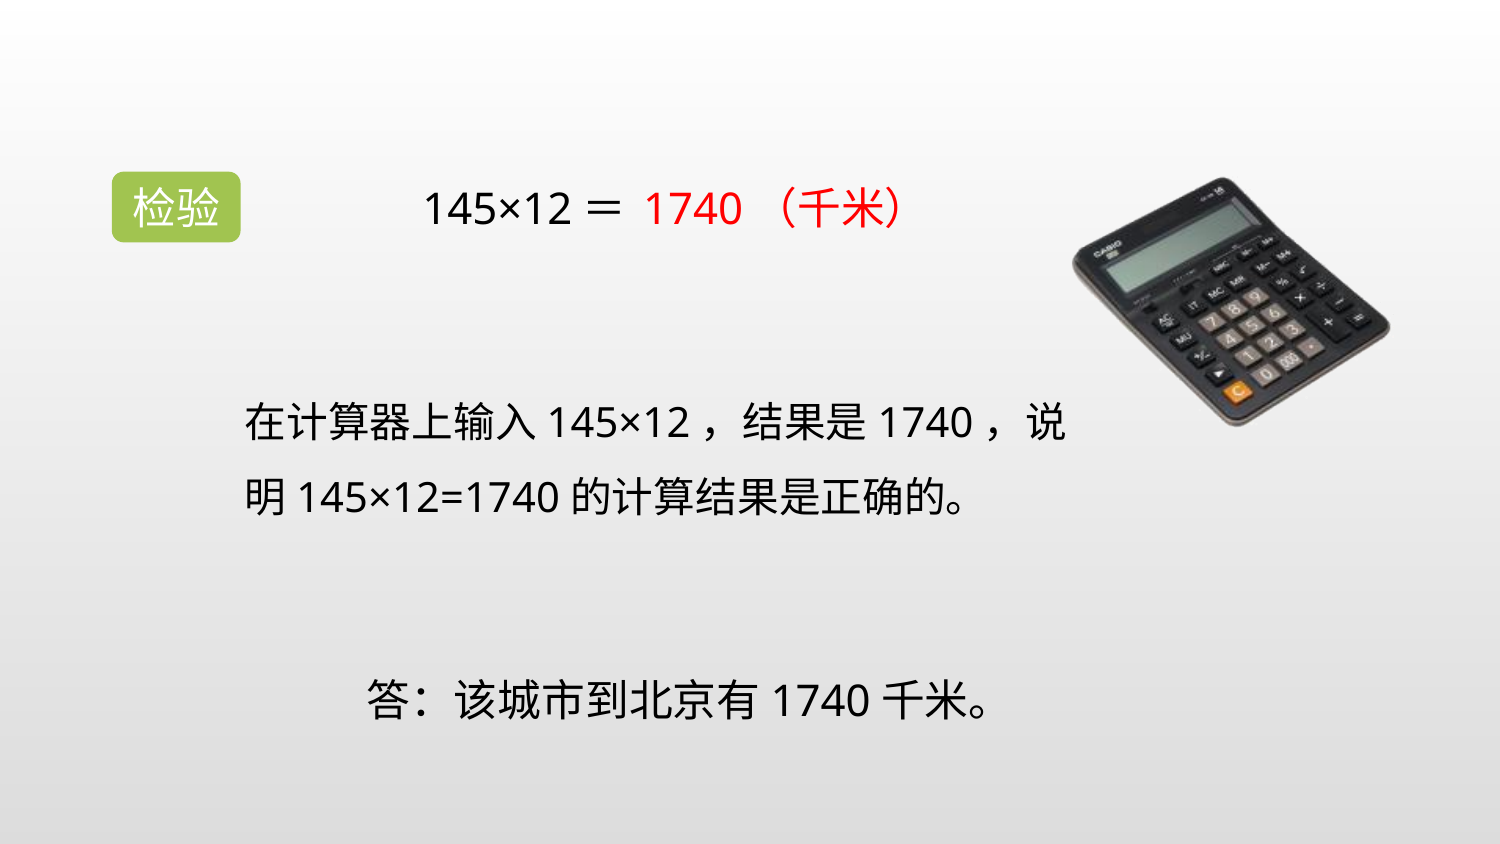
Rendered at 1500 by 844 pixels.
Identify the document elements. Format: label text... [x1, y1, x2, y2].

picture [1069, 175, 1394, 430]
text_box 检验 [111, 171, 241, 243]
text_box 1740（千米） [766, 175, 996, 239]
text_box 答：该城市到北京有1740千米。 [355, 641, 1347, 732]
text_box 在计算器上输入145×12，结果是1740，说明145×12=1740的计算结果是正确的。 [233, 365, 1088, 527]
text_box 145×12＝ [411, 175, 766, 239]
